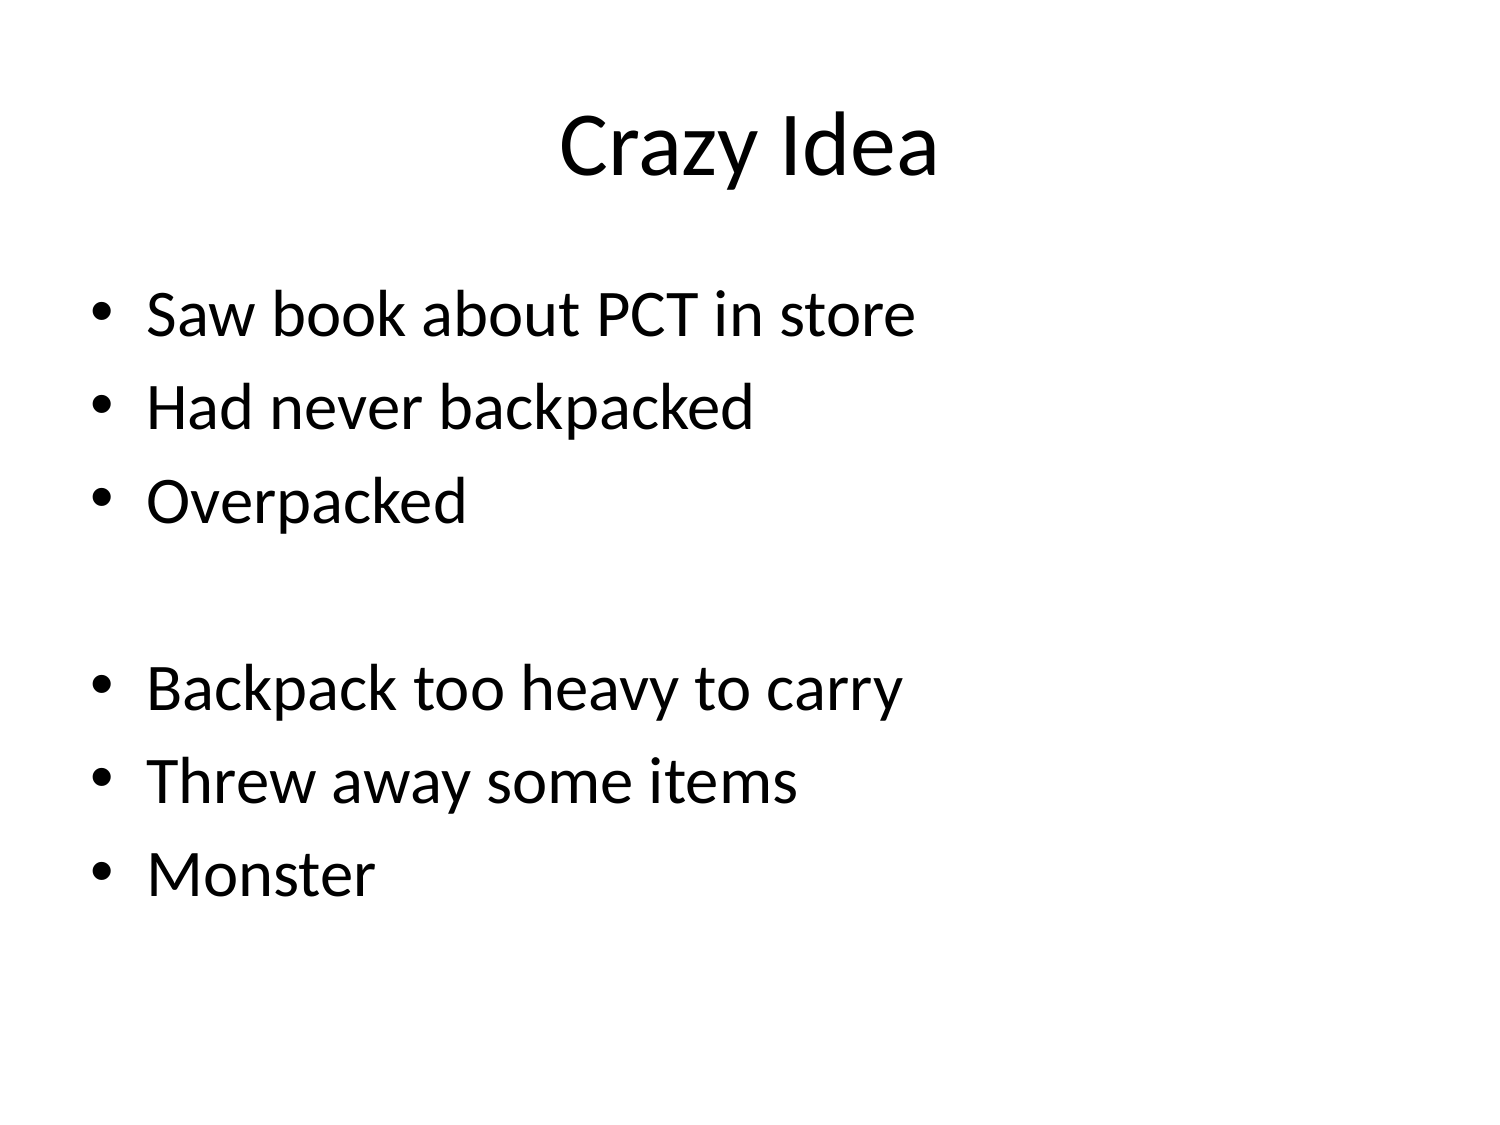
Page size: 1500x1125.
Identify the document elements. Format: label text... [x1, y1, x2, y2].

title Crazy Idea [75, 45, 1425, 233]
list Saw book about PCT in store Had never backpacked Overpacked Backpack too heavy to carry Threw away some items Monster [75, 262, 1425, 1005]
